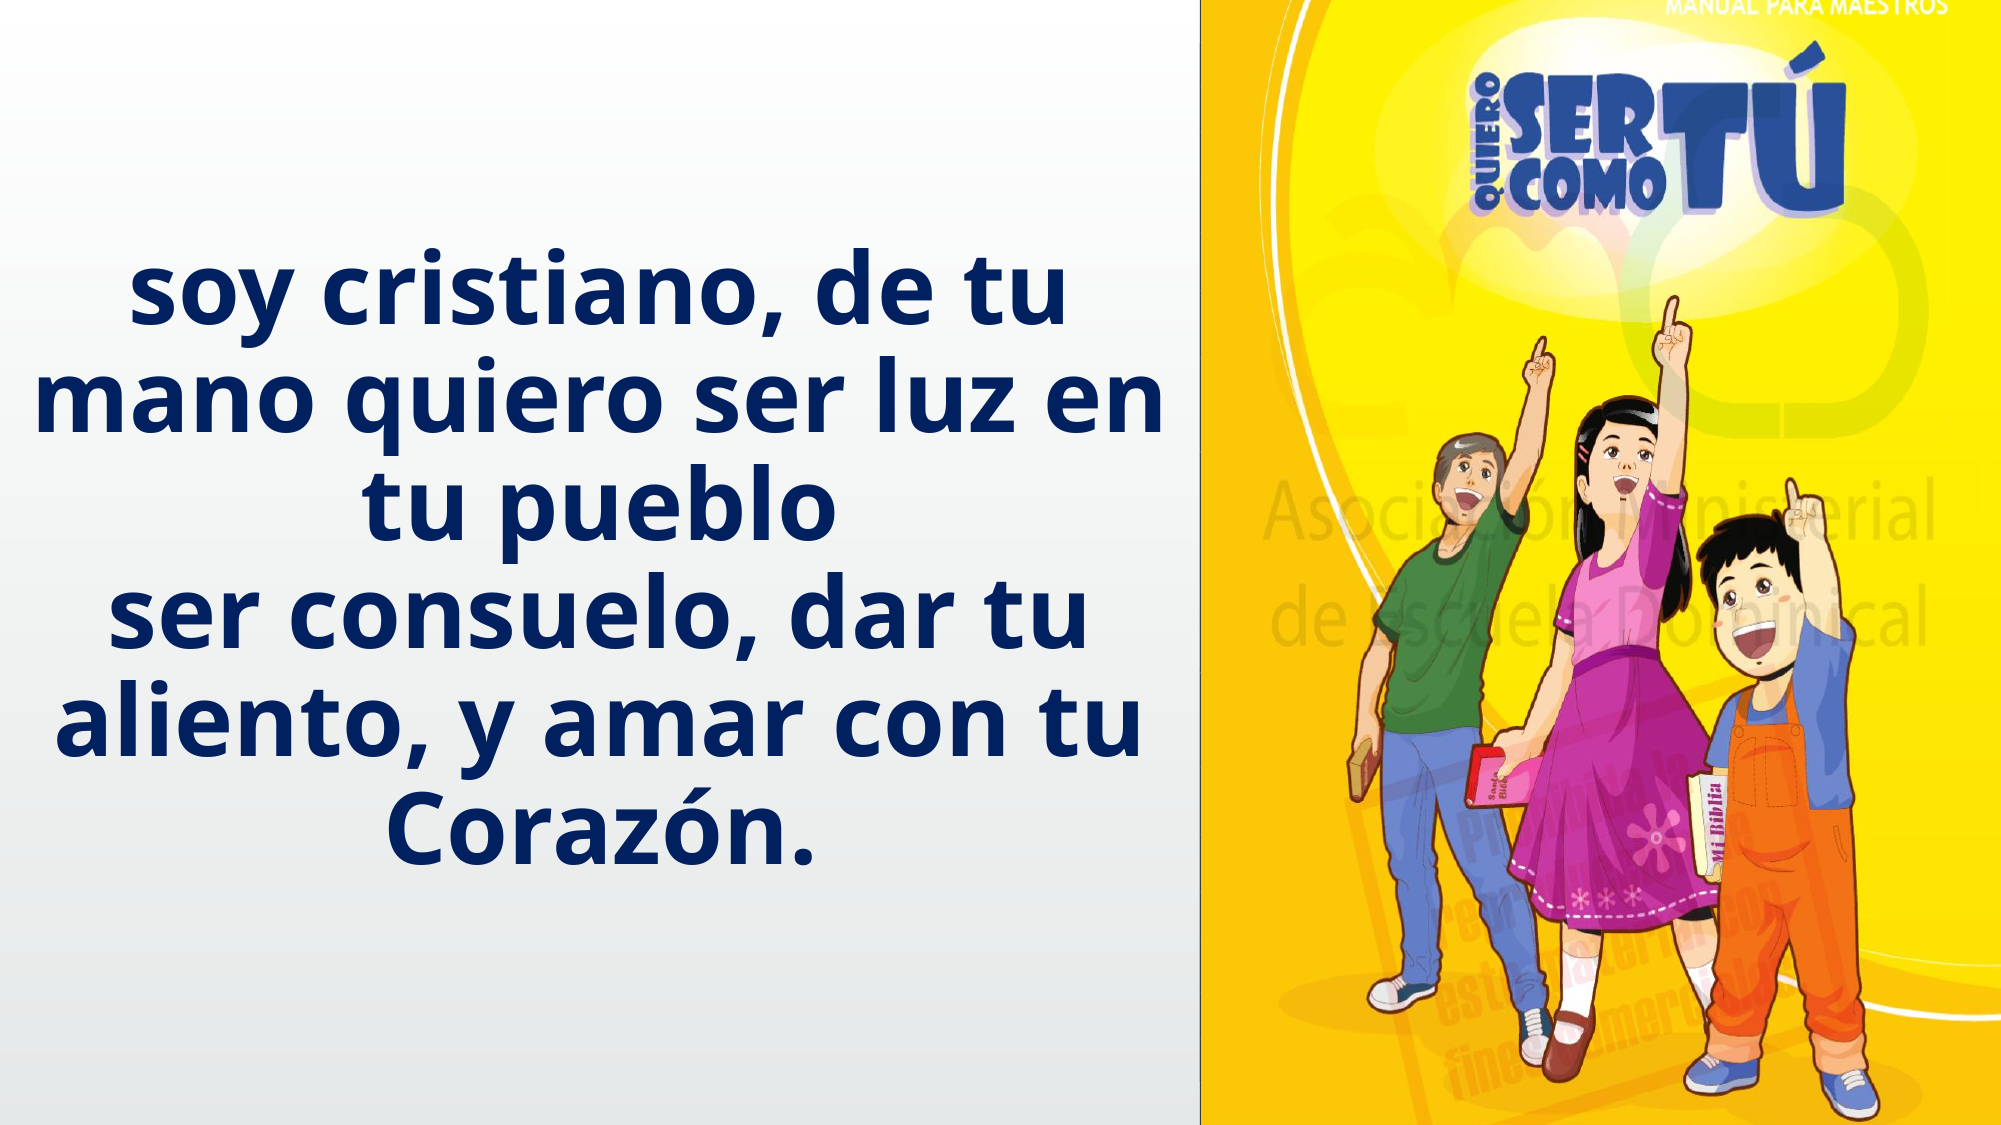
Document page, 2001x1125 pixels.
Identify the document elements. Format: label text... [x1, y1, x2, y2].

title soy cristiano, de tu mano quiero ser luz en tu pueblo ser consuelo, dar tu aliento, y amar con tu Corazón. [0, 0, 1200, 1125]
picture [1200, 0, 2001, 1125]
